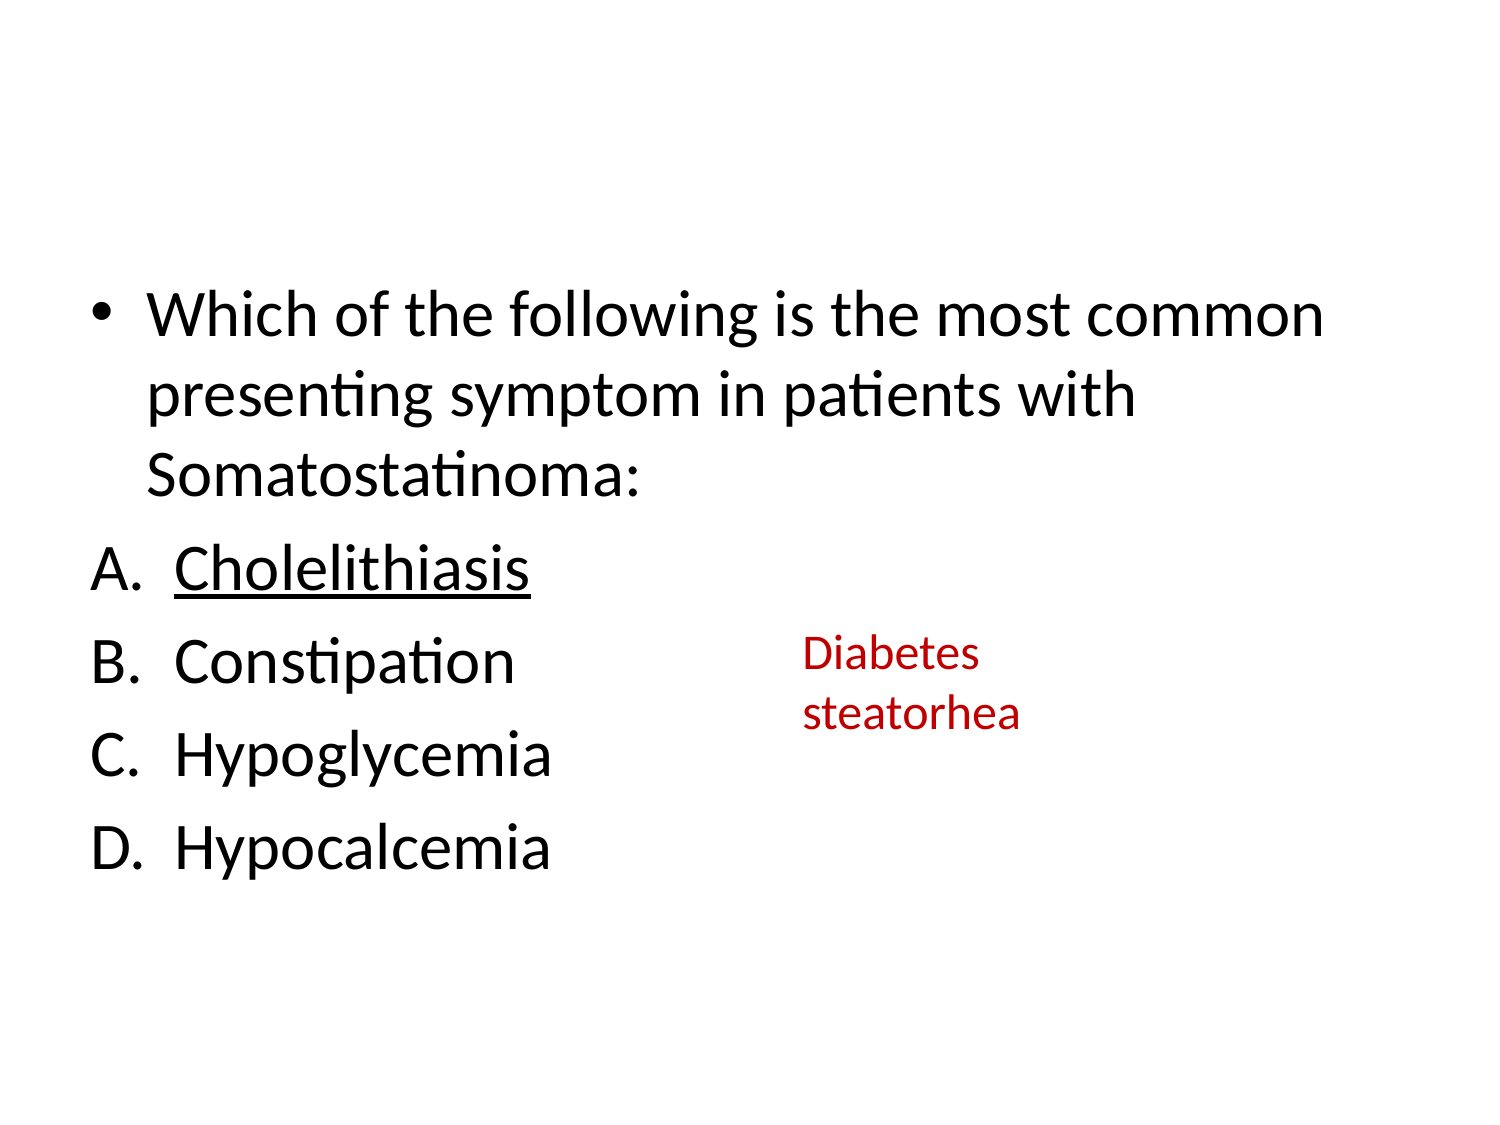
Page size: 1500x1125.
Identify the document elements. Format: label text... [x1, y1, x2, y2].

text_box Diabetes steatorhea [787, 612, 1263, 748]
list Which of the following is the most common presenting symptom in patients with Somatostatinoma: Cholelithiasis Constipation Hypoglycemia Hypocalcemia [75, 262, 1425, 1005]
